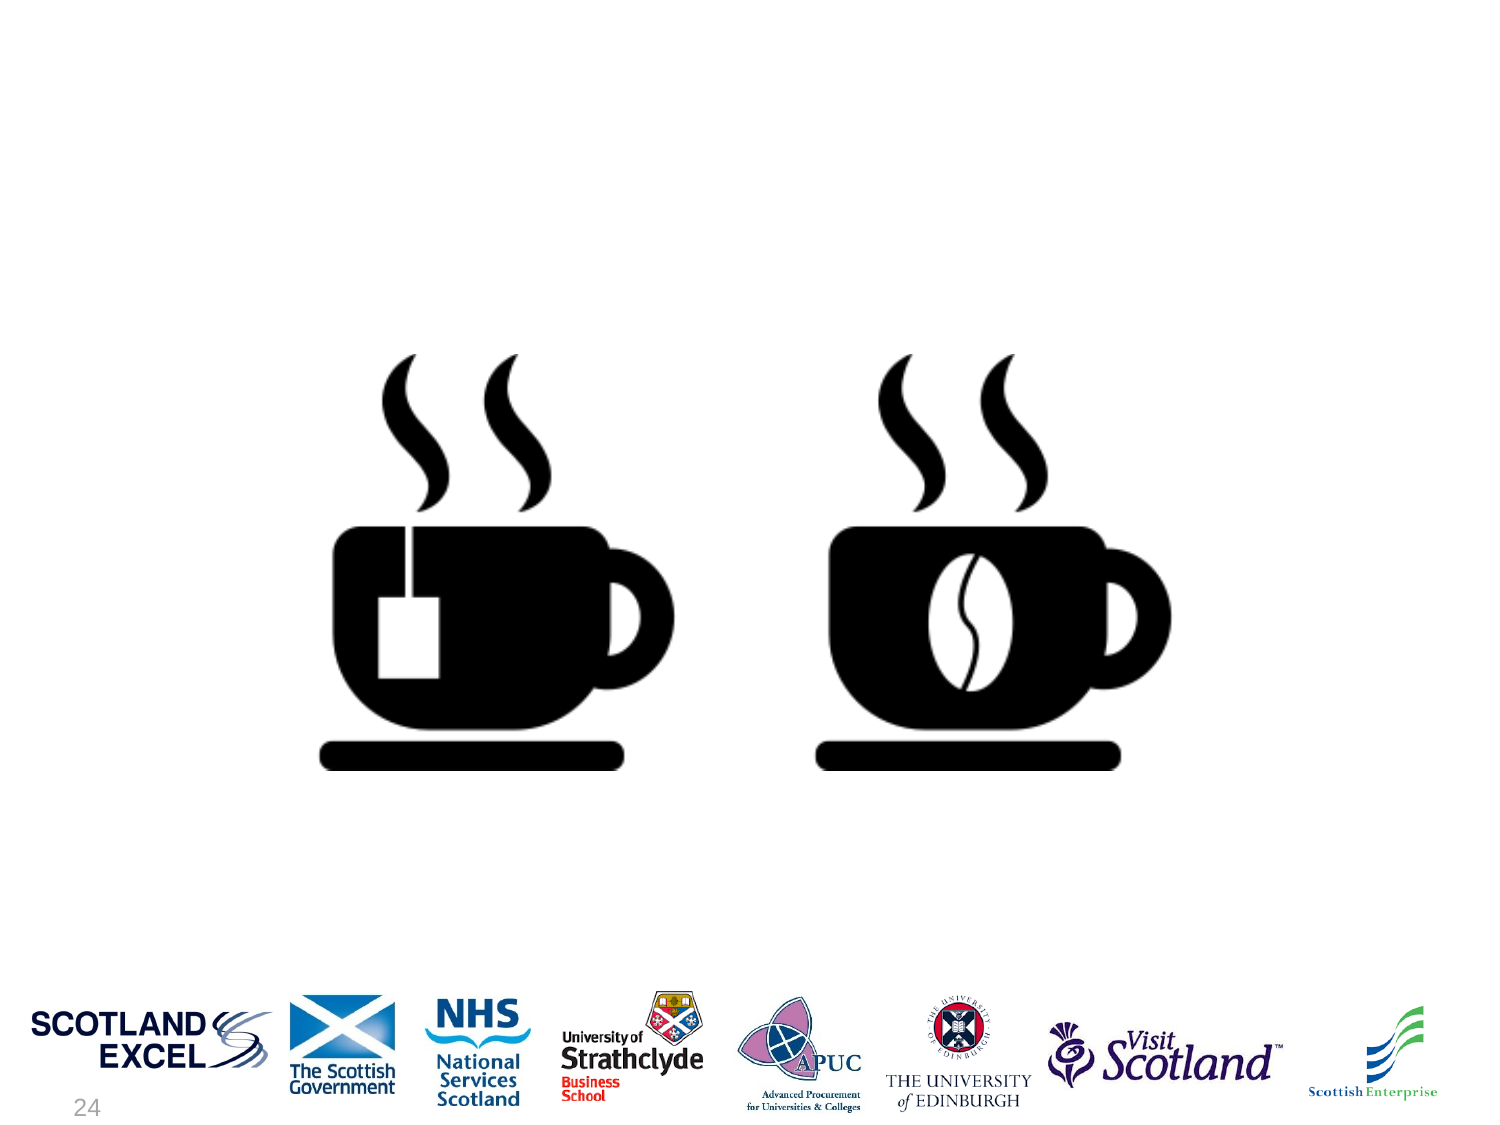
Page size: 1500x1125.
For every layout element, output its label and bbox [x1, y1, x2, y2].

picture [424, 996, 531, 1106]
picture [289, 353, 707, 772]
picture [880, 993, 1483, 1113]
picture [733, 993, 867, 1118]
picture [561, 991, 703, 1101]
picture [12, 992, 396, 1094]
picture [785, 353, 1203, 772]
